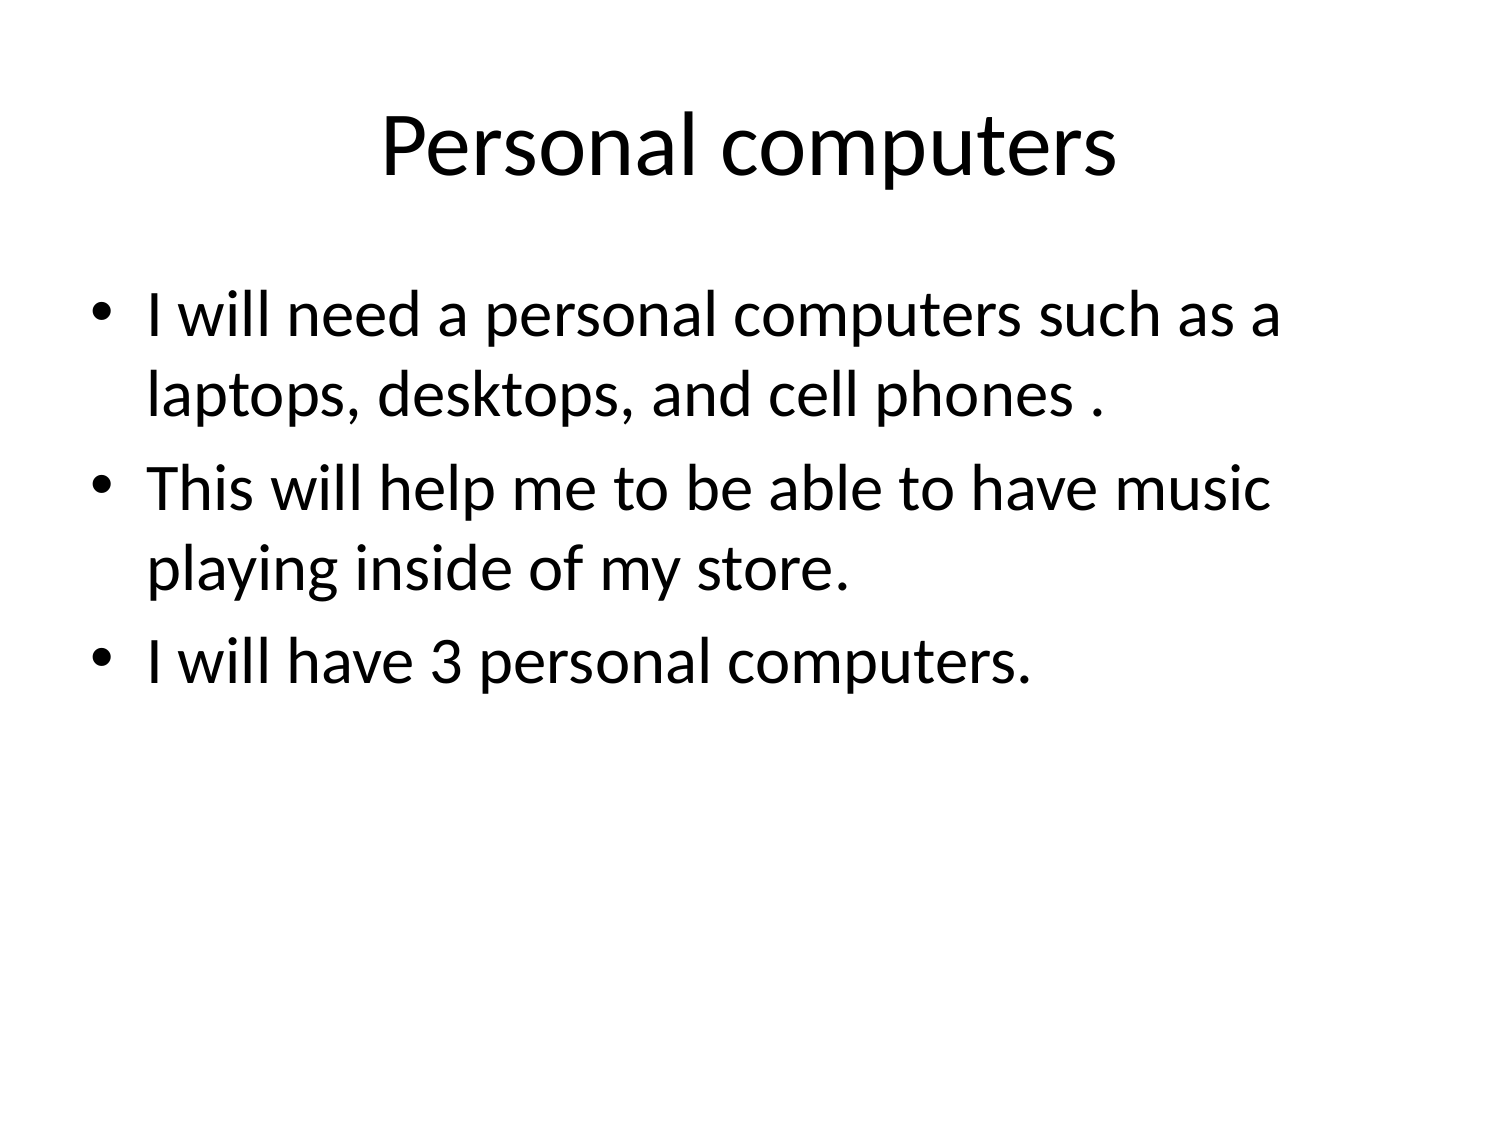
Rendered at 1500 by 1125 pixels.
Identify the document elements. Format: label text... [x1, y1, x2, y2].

title Personal computers [75, 45, 1425, 233]
list I will need a personal computers such as a laptops, desktops, and cell phones . This will help me to be able to have music playing inside of my store. I will have 3 personal computers. [75, 262, 1425, 1005]
